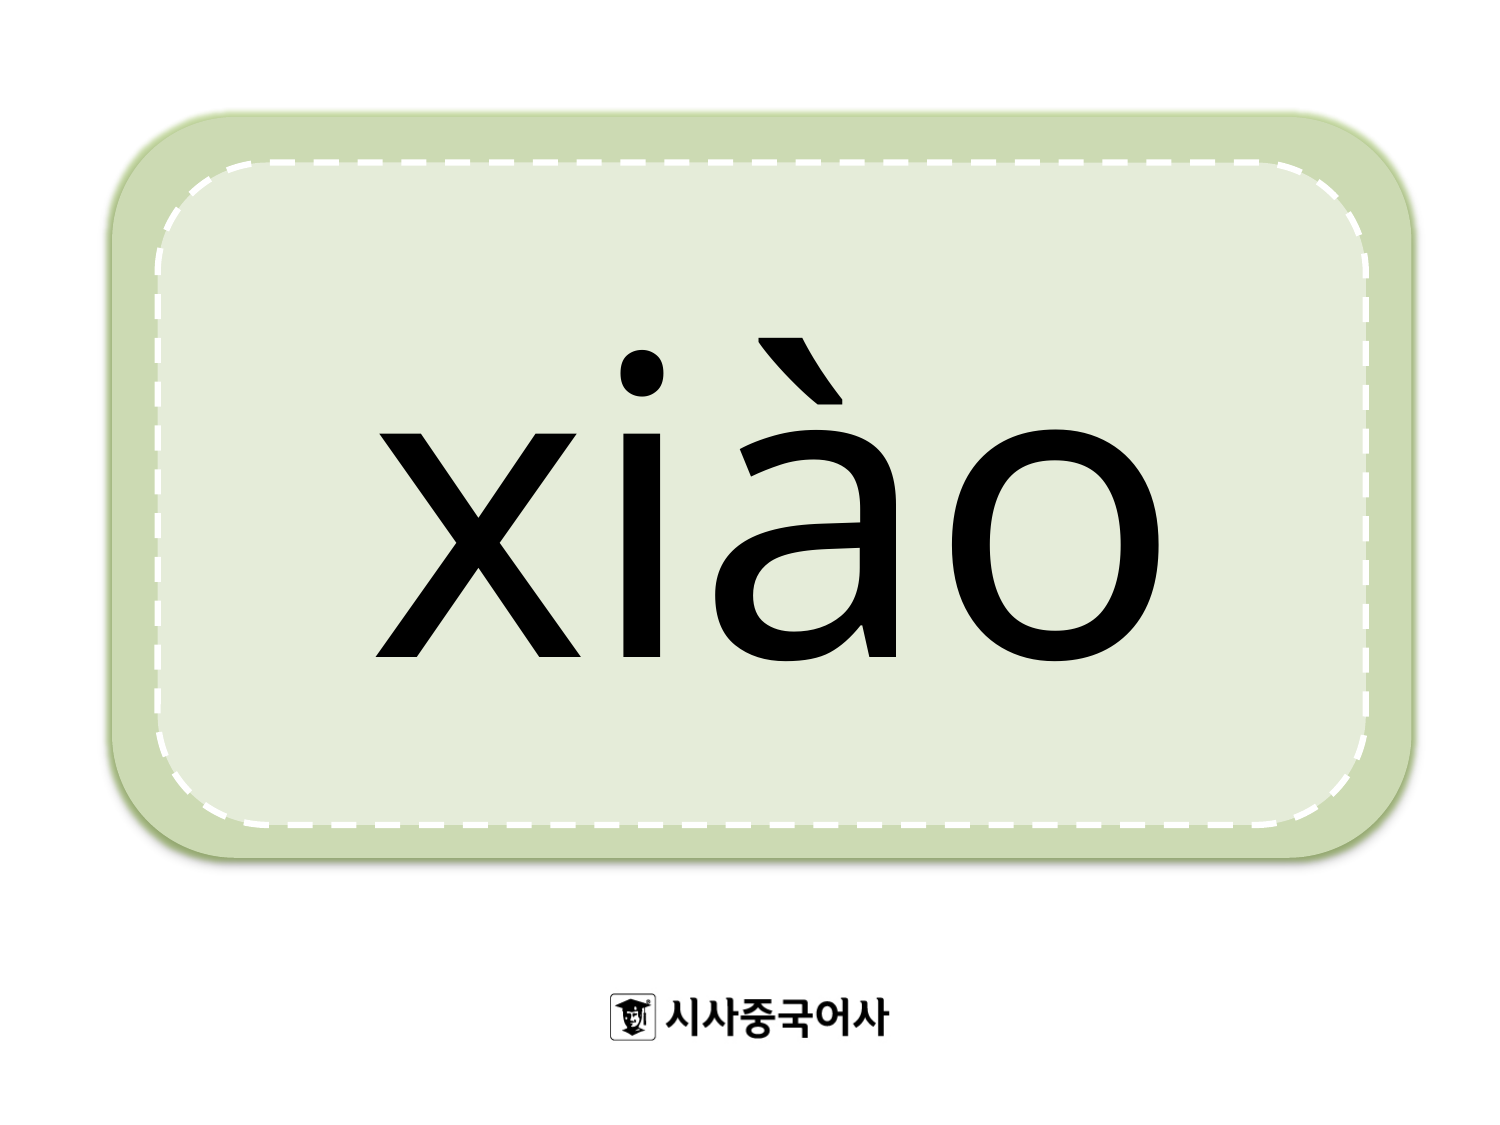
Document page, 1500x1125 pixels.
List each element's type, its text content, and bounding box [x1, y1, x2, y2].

picture [602, 987, 898, 1047]
text_box xiào [171, 159, 1380, 823]
